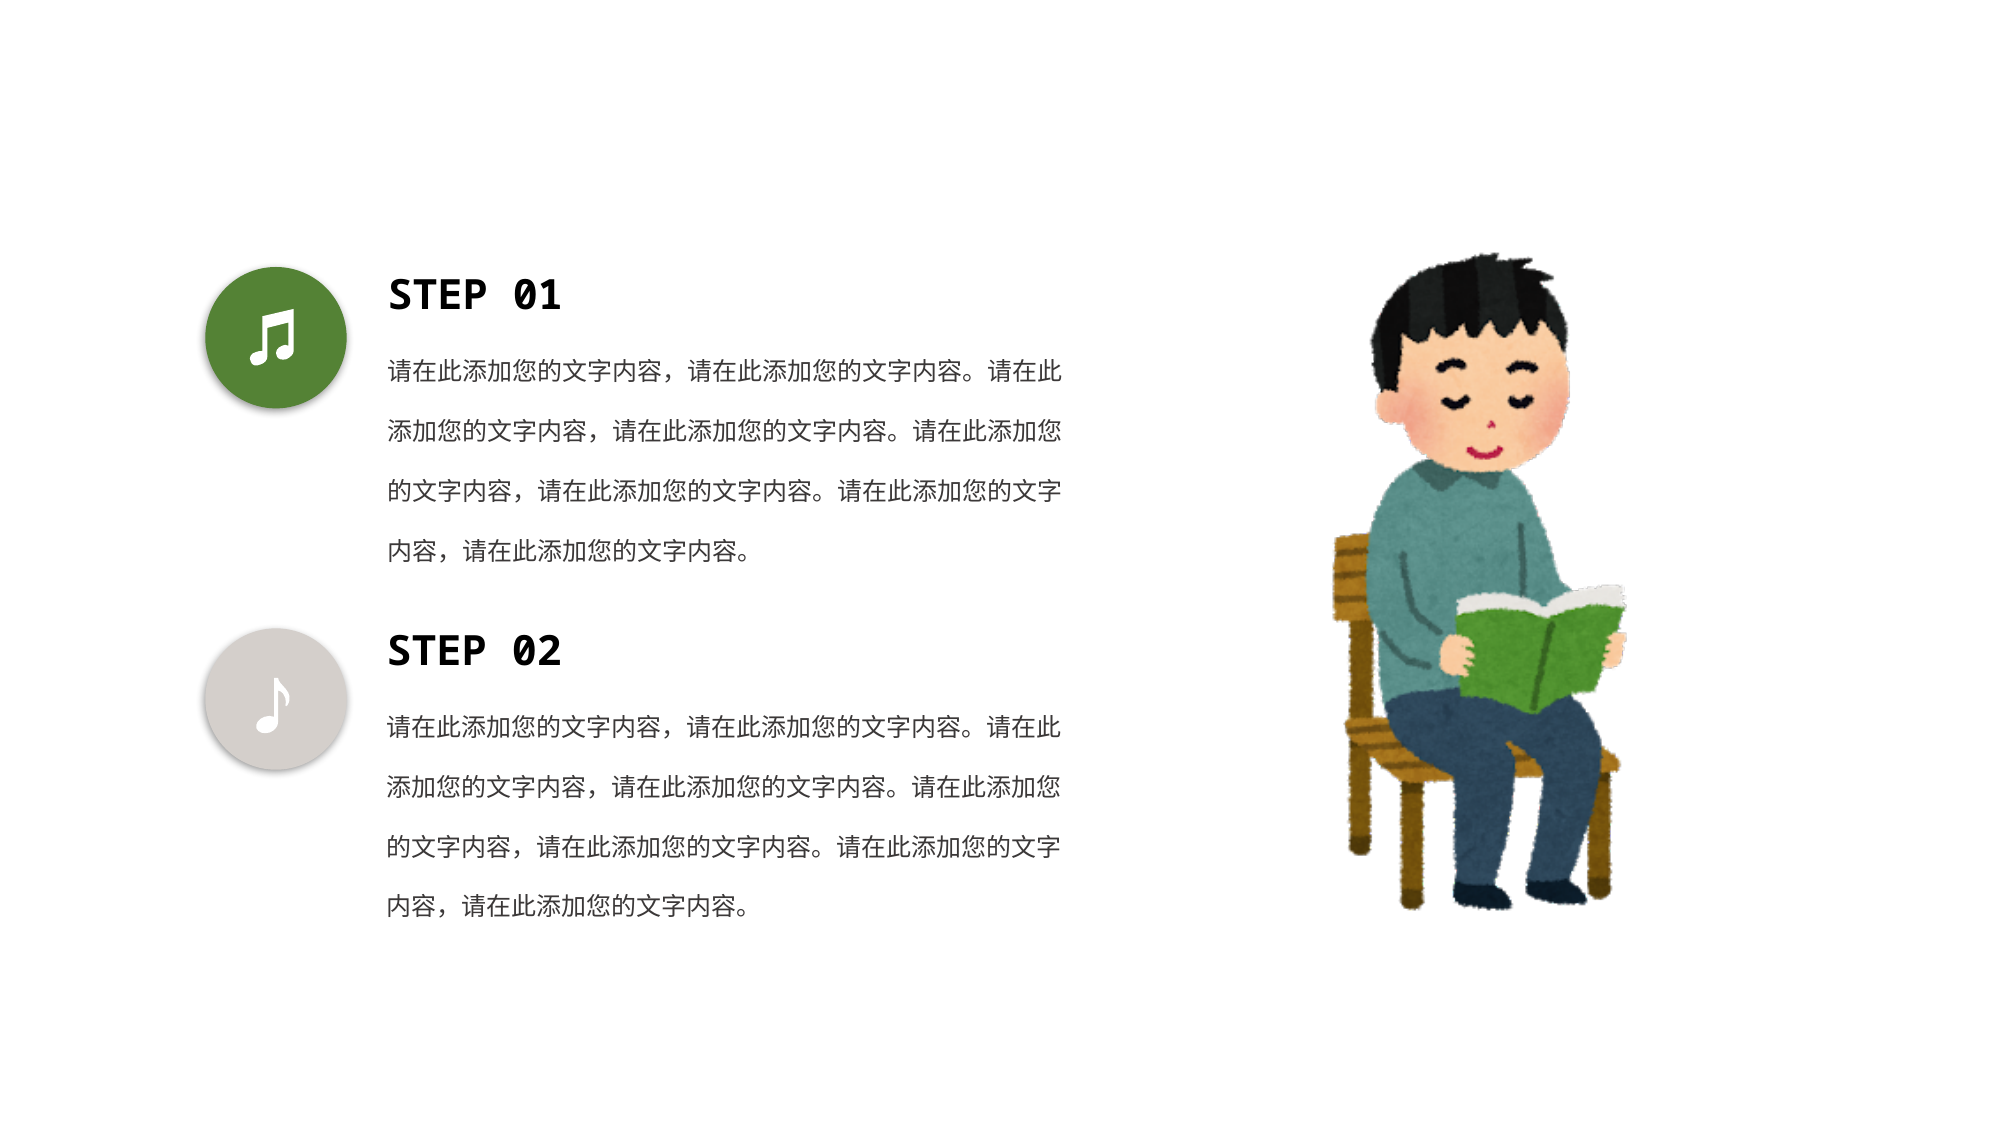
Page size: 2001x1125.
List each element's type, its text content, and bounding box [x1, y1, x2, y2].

picture [1183, 232, 1745, 939]
text_box 请在此添加您的文字内容，请在此添加您的文字内容。请在此添加您的文字内容，请在此添加您的文字内容。请在此添加您的文字内容，请在此添加您的文字内容。请在此添加您的文字内容，请在此添加您的文字内容。 [373, 318, 1087, 573]
text_box [249, 308, 294, 366]
text_box 请在此添加您的文字内容，请在此添加您的文字内容。请在此添加您的文字内容，请在此添加您的文字内容。请在此添加您的文字内容，请在此添加您的文字内容。请在此添加您的文字内容，请在此添加您的文字内容。 [371, 673, 1086, 929]
text_box [256, 677, 290, 734]
text_box [205, 266, 347, 409]
text_box STEP 01 [372, 260, 833, 326]
text_box [205, 628, 347, 770]
text_box STEP 02 [371, 616, 832, 673]
